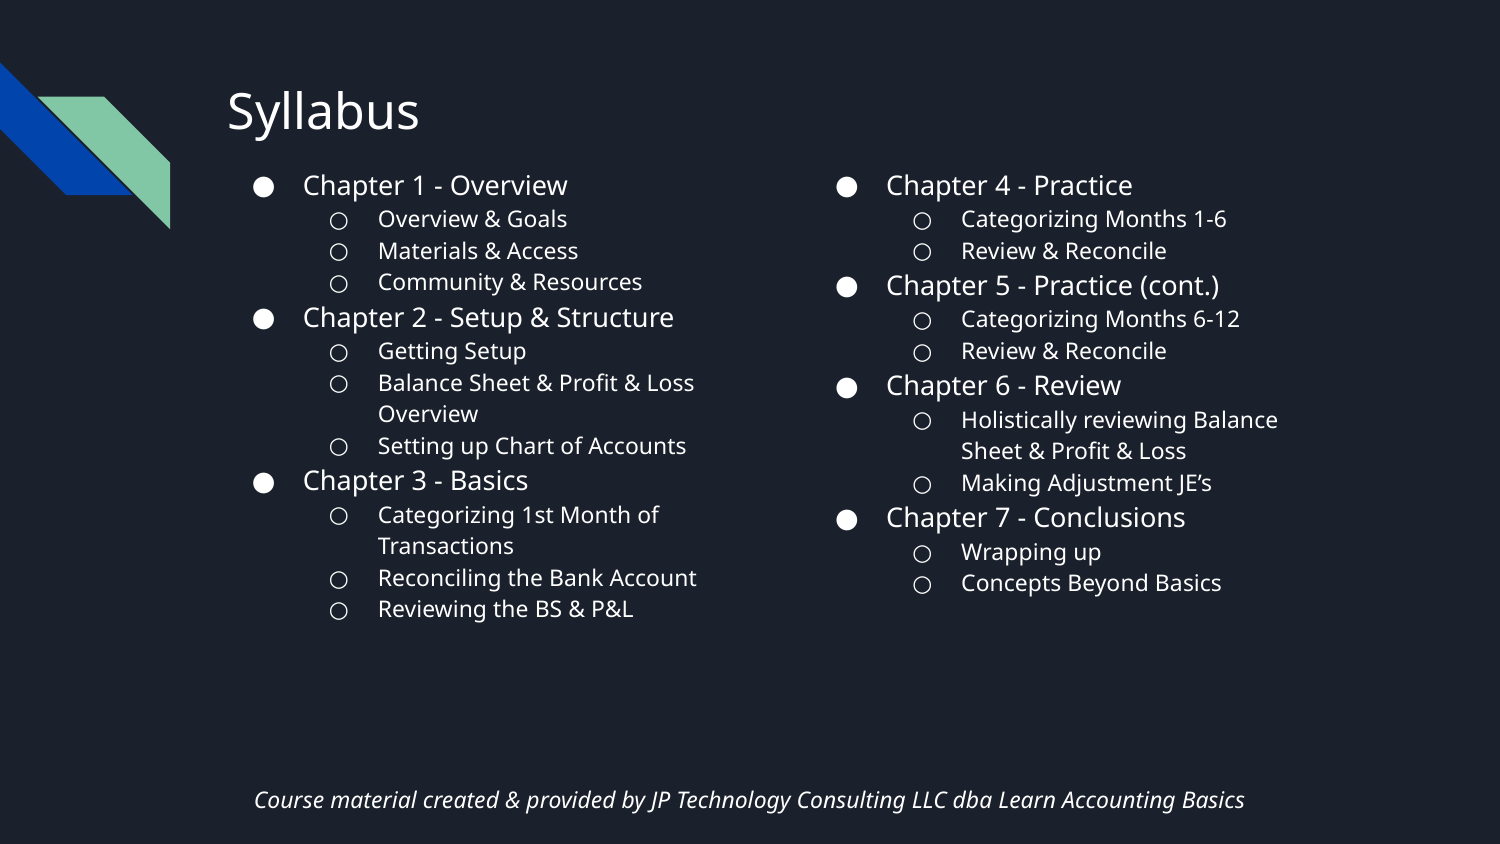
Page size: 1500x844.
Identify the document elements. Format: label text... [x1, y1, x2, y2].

list Chapter 4 - Practice Categorizing Months 1-6 Review & Reconcile Chapter 5 - Practice (cont.) Categorizing Months 6-12 Review & Reconcile Chapter 6 - Review Holistically reviewing Balance Sheet & Profit & Loss Making Adjustment JE’s Chapter 7 - Conclusions Wrapping up Concepts Beyond Basics [796, 148, 1334, 734]
title Syllabus [212, 64, 836, 310]
list Chapter 1 - Overview Overview & Goals Materials & Access Community & Resources Chapter 2 - Setup & Structure Getting Setup Balance Sheet & Profit & Loss Overview Setting up Chart of Accounts Chapter 3 - Basics Categorizing 1st Month of Transactions Reconciling the Bank Account Reviewing the BS & P&L [212, 148, 750, 734]
